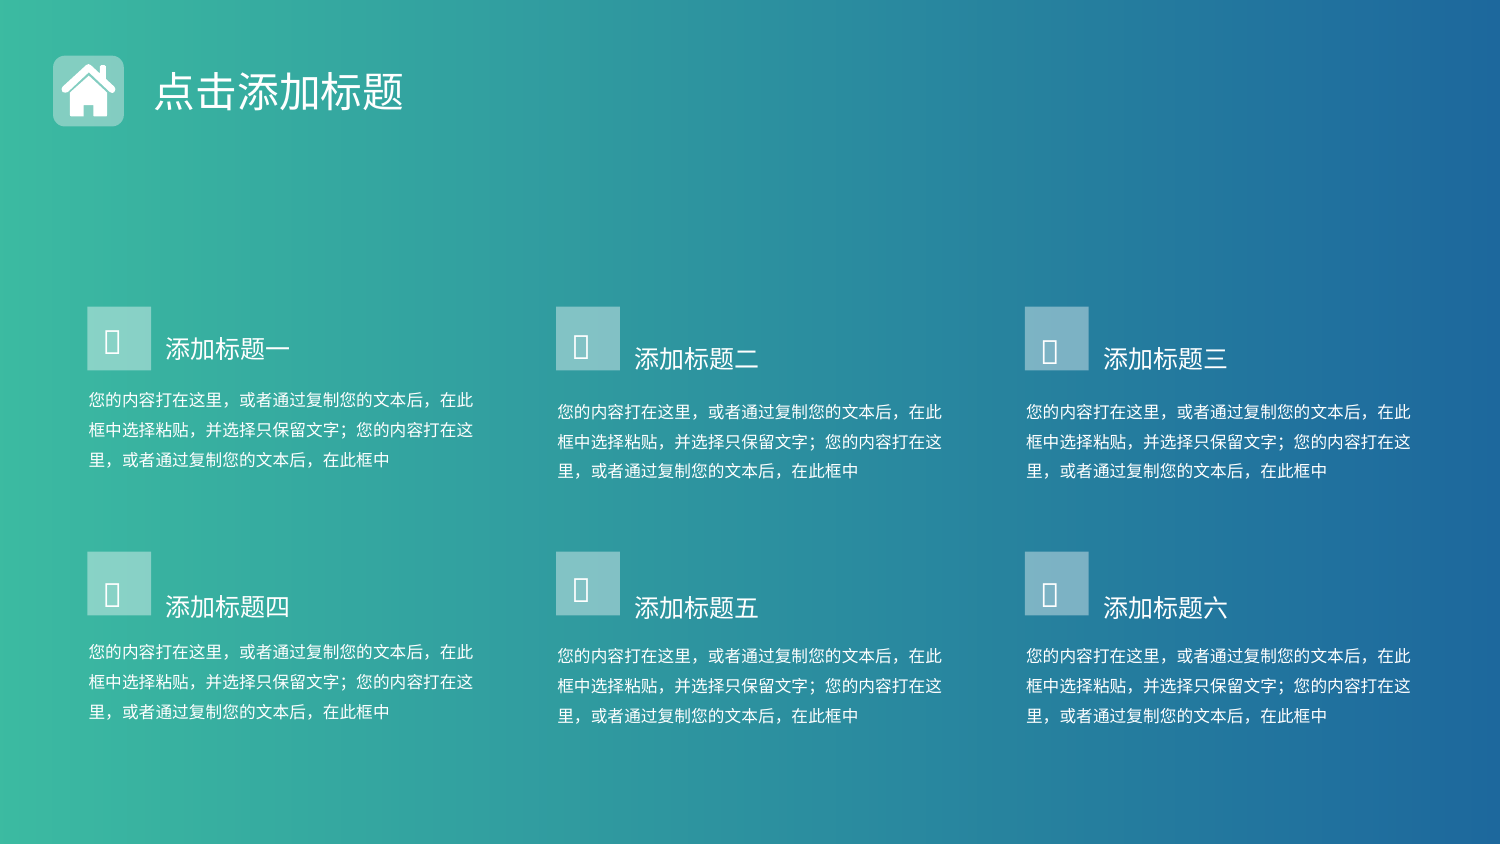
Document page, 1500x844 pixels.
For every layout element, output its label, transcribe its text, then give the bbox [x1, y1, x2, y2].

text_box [52, 55, 125, 127]
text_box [1011, 303, 1431, 491]
picture [0, 0, 1500, 844]
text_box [1011, 547, 1431, 736]
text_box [73, 547, 494, 732]
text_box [73, 306, 494, 479]
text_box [542, 298, 963, 491]
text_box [542, 541, 963, 736]
text_box 点击添加标题 [138, 58, 448, 124]
